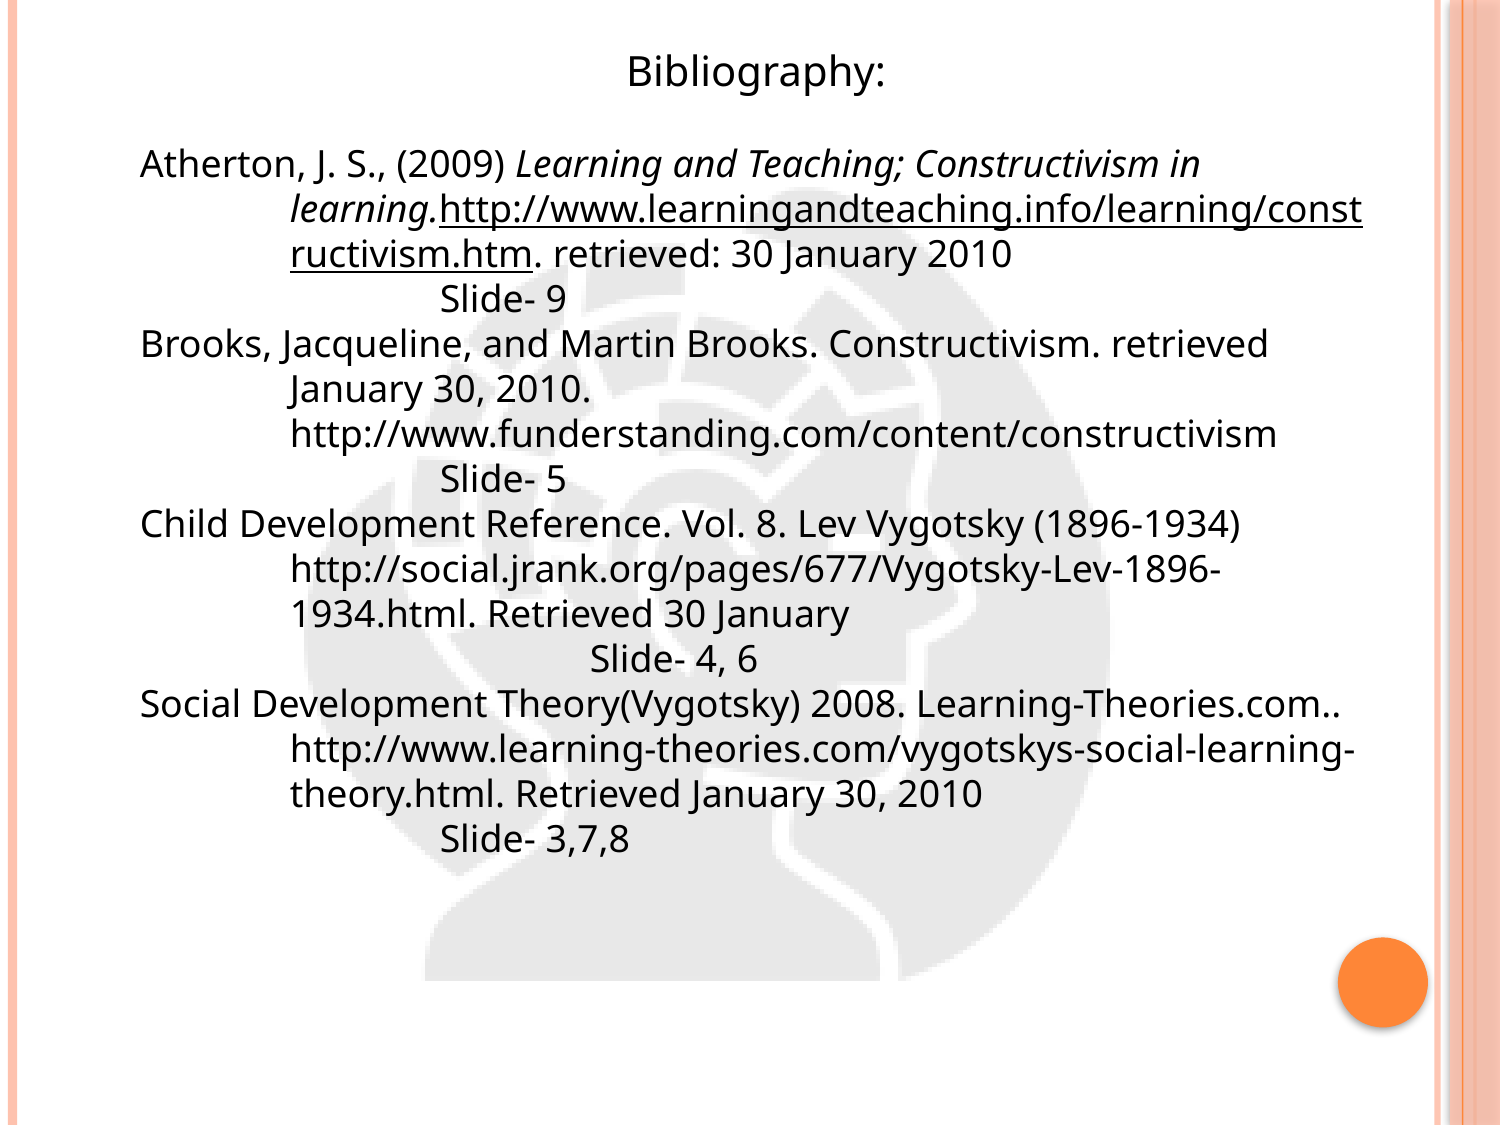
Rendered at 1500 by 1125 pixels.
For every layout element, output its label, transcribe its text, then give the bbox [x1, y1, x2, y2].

text_box Bibliography: Atherton, J. S., (2009) Learning and Teaching; Constructivism in learning.http://www.learningandteaching.info/learning/constructivism.htm. retrieved: 30 January 2010 Slide- 9 Brooks, Jacqueline, and Martin Brooks. Constructivism. retrieved January 30, 2010. http://www.funderstanding.com/content/constructivism Slide- 5 Child Development Reference. Vol. 8. Lev Vygotsky (1896-1934) http://social.jrank.org/pages/677/Vygotsky-Lev-1896-1934.html. Retrieved 30 January Slide- 4, 6 Social Development Theory(Vygotsky) 2008. Learning-Theories.com.. http://www.learning-theories.com/vygotskys-social-learning-theory.html. Retrieved January 30, 2010 Slide- 3,7,8 [124, 37, 1388, 868]
picture [299, 186, 1116, 982]
